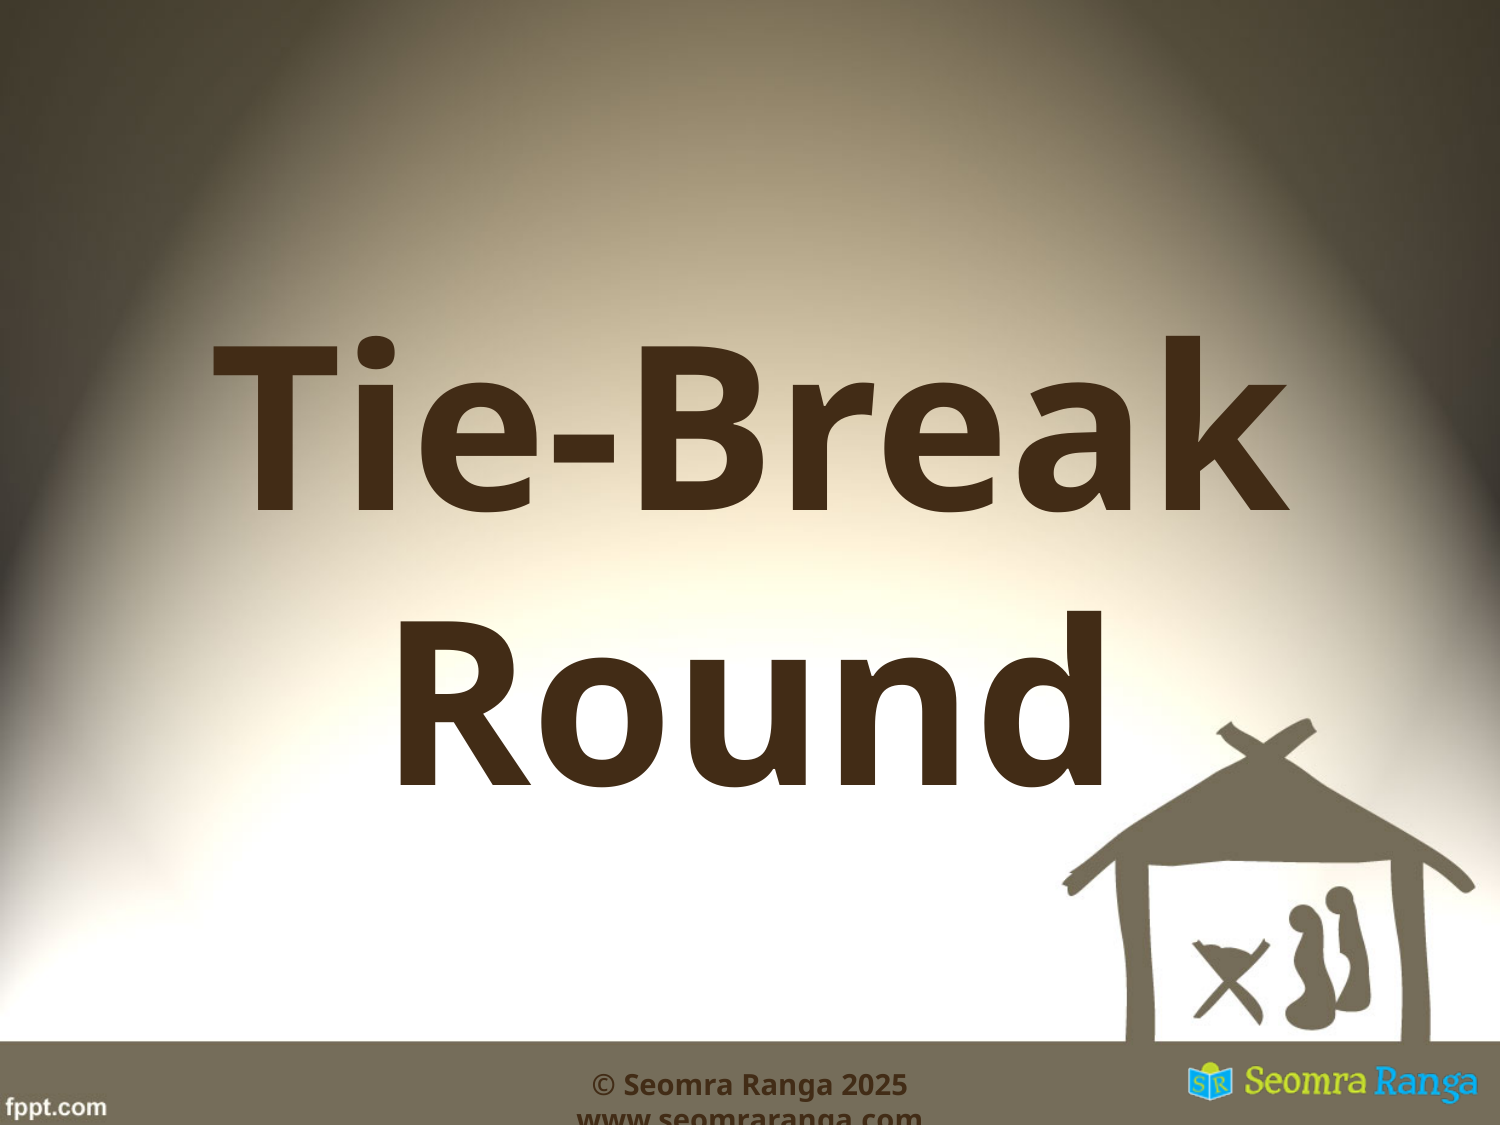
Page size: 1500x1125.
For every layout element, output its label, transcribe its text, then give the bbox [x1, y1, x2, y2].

title Tie-Break Round [123, 255, 1376, 858]
text_box © Seomra Ranga 2025 www.seomraranga.com [401, 1058, 1099, 1125]
picture [0, 0, 1500, 1125]
